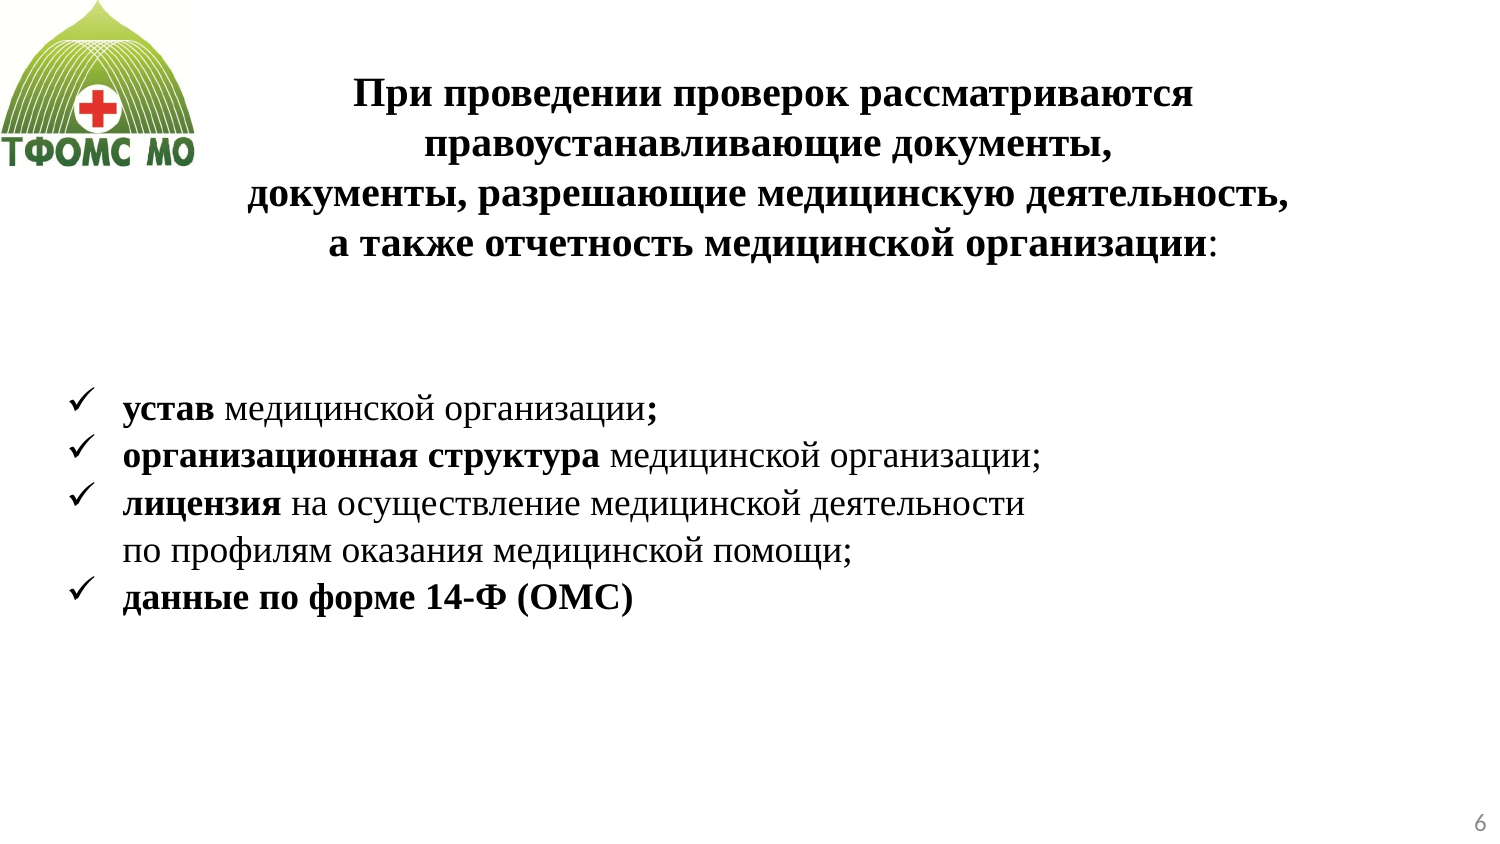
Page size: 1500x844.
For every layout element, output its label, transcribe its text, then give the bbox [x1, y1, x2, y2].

text_box При проведении проверок рассматриваются правоустанавливающие документы, документы, разрешающие медицинскую деятельность, а также отчетность медицинской организации: [206, 57, 1341, 273]
slide_number 6 [1423, 798, 1500, 844]
table_header устав медицинской организации; организационная структура медицинской организации; лицензия на осуществление медицинской деятельности по профилям оказания медицинской помощи; данные по форме 14-Ф (ОМС) [65, 327, 1406, 670]
picture [0, 0, 196, 167]
